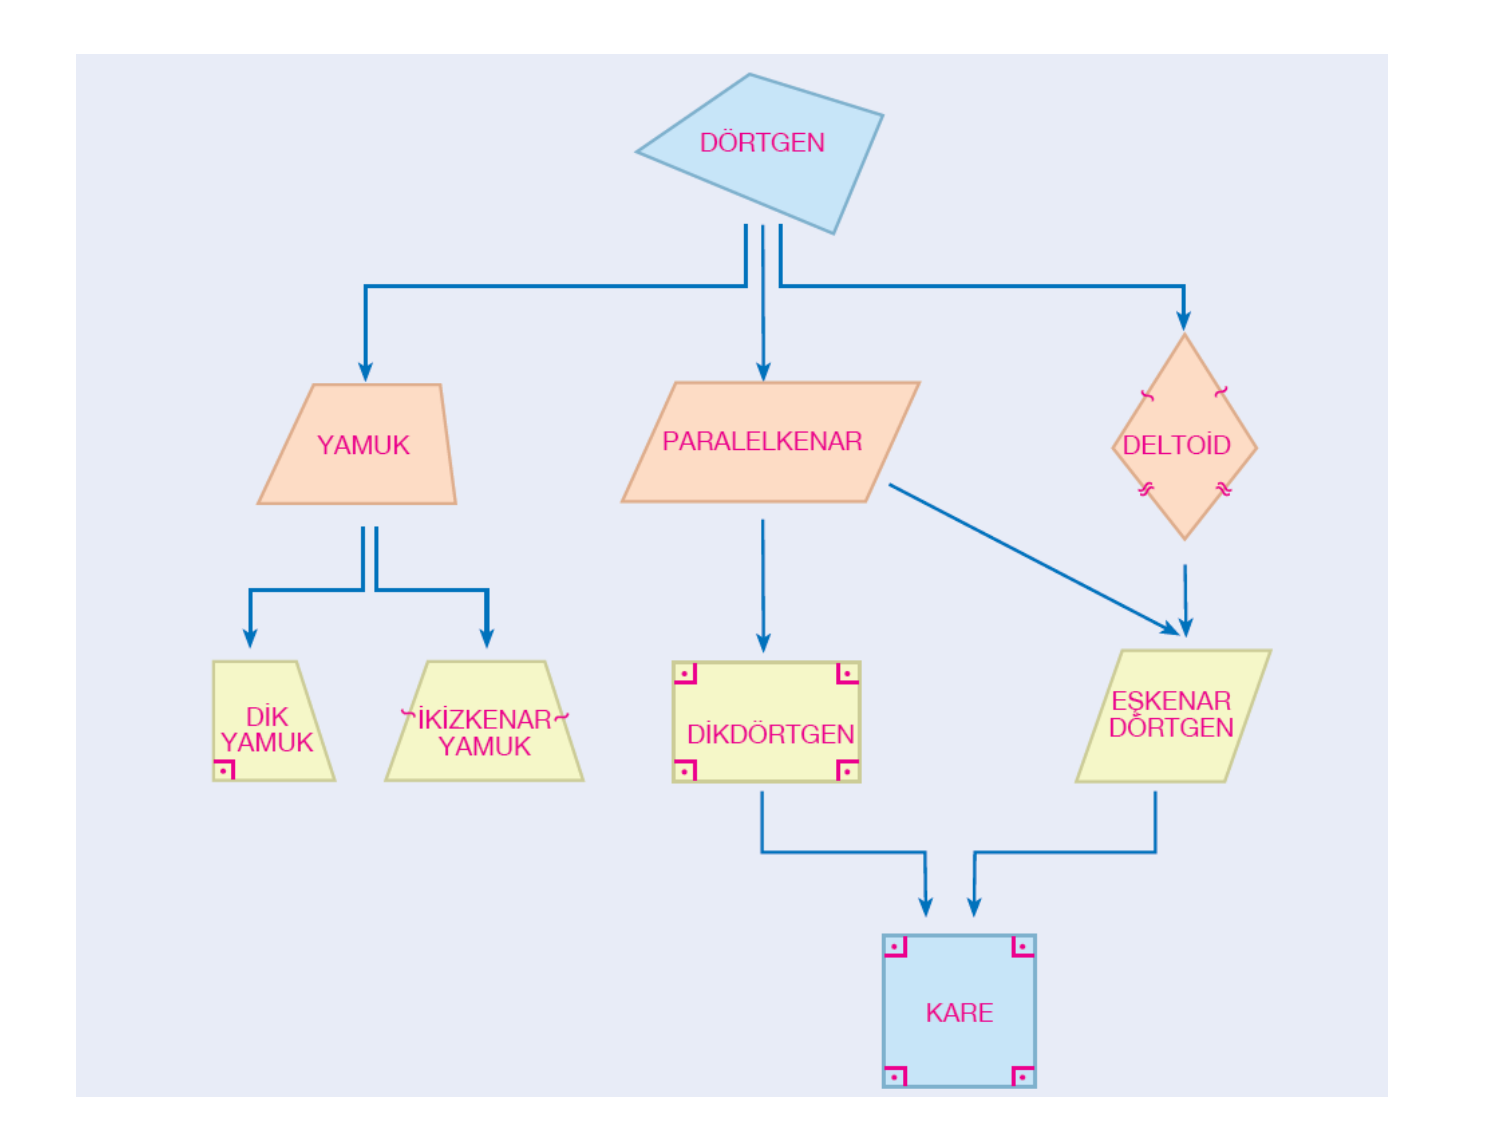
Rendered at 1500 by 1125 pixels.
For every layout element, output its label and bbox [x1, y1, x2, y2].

list [76, 54, 1389, 1098]
